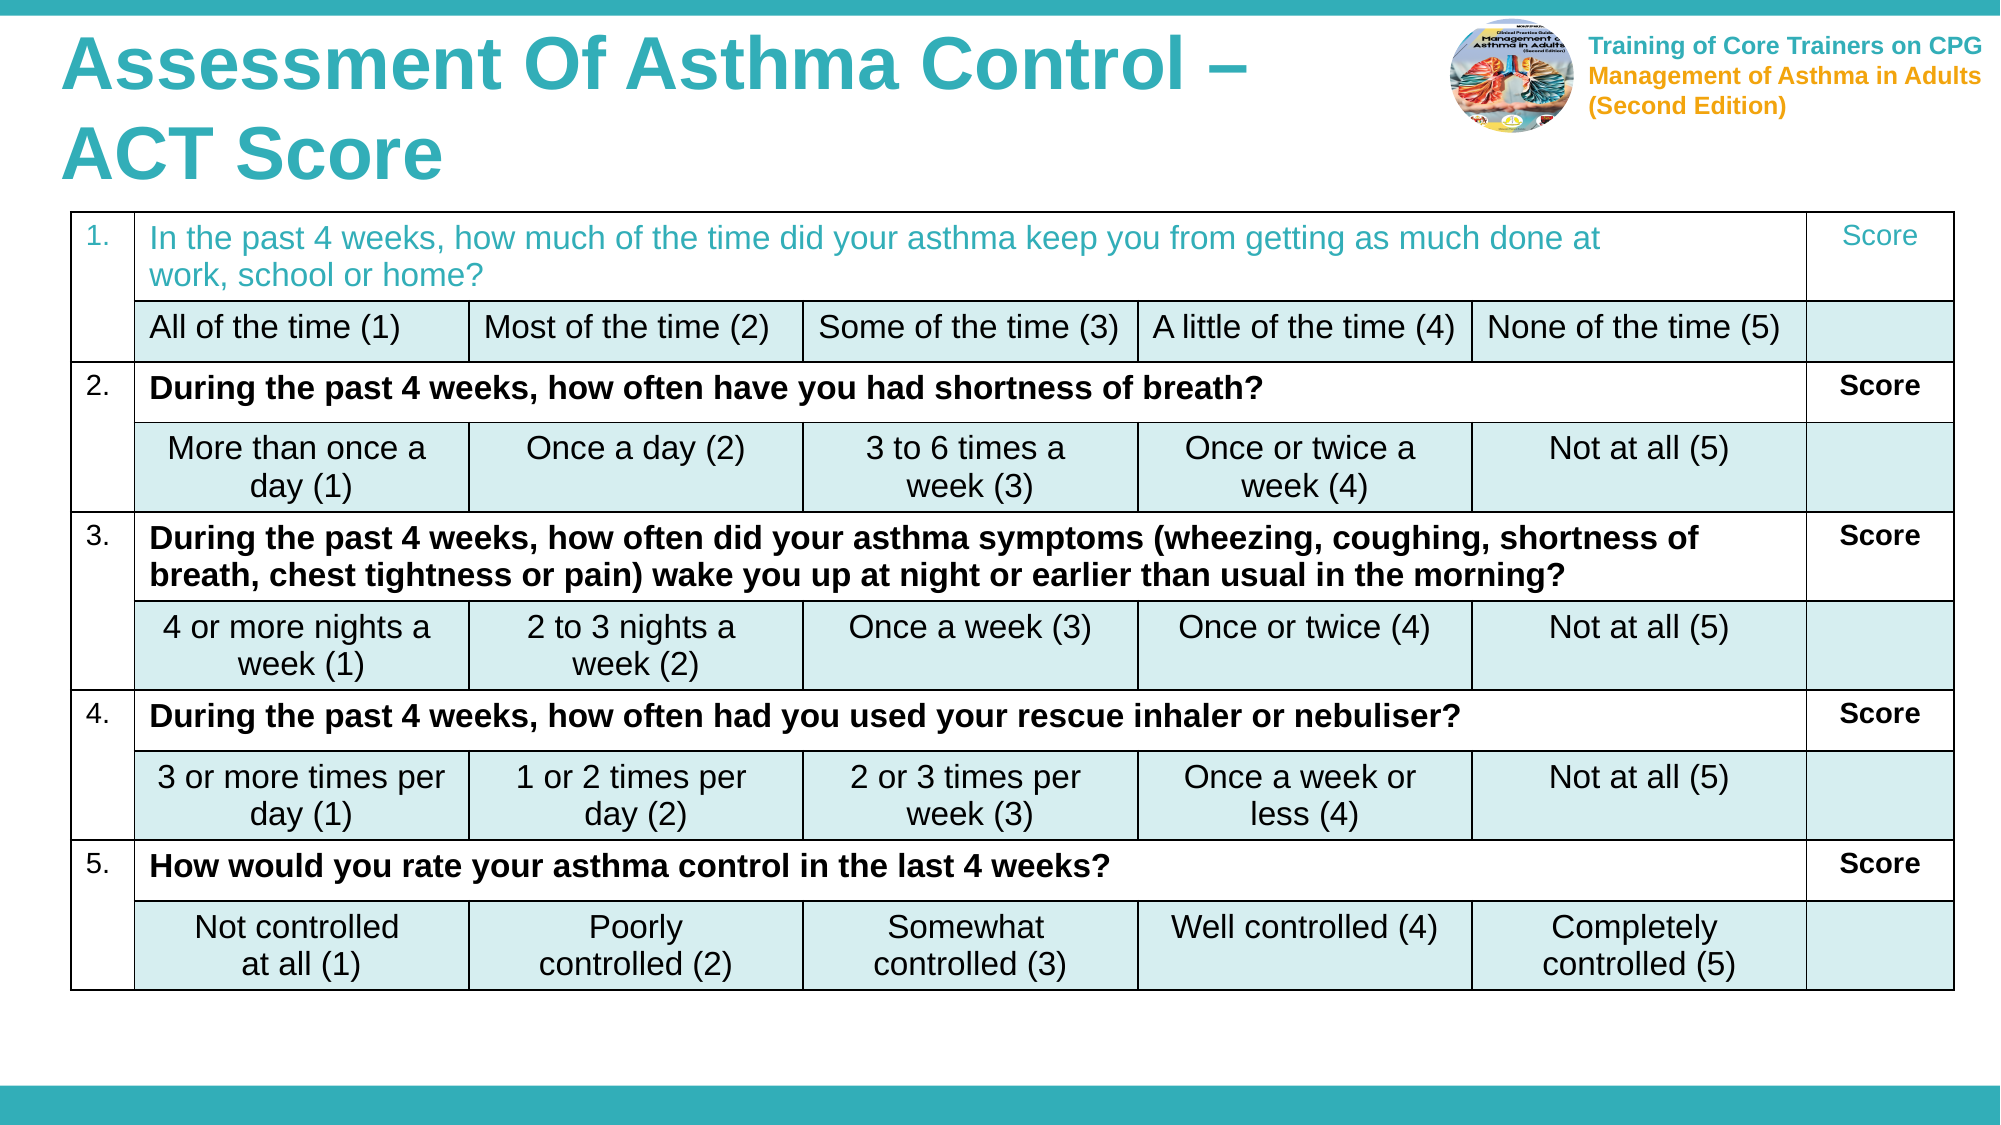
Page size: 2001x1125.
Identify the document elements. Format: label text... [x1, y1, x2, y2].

table_cell 4 or more nights a week (1) [135, 602, 468, 689]
table_cell 3 or more times per day (1) [135, 752, 468, 839]
table_cell Once a day (2) [470, 423, 802, 511]
table_cell All of the time (1) [135, 302, 468, 361]
table_cell [1807, 602, 1953, 689]
table_header 1. [72, 213, 134, 361]
table_cell Somewhat controlled (3) [804, 902, 1137, 989]
table_cell Most of the time (2) [470, 302, 802, 361]
table_cell Not at all (5) [1473, 752, 1806, 839]
picture [1462, 18, 1561, 41]
table_cell [1807, 302, 1953, 361]
table_cell 2. [72, 363, 134, 511]
table_header Score [1807, 213, 1953, 300]
table_cell 3 to 6 times a week (3) [804, 423, 1137, 511]
table_cell More than once a day (1) [135, 423, 468, 511]
table_cell Poorly controlled (2) [470, 902, 802, 989]
table_cell Score [1807, 513, 1953, 600]
table_header In the past 4 weeks, how much of the time did your asthma keep you from getting as much done at work, school or home? [135, 213, 1806, 300]
table_cell Not at all (5) [1473, 423, 1806, 511]
table_cell Once or twice (4) [1139, 602, 1471, 689]
table_cell A little of the time (4) [1139, 302, 1471, 361]
table_cell 4. [72, 691, 134, 839]
table_cell 5. [72, 841, 134, 989]
table_cell [1807, 902, 1953, 989]
table_cell Not controlled at all (1) [135, 902, 468, 989]
table_cell Score [1807, 691, 1953, 750]
table_cell Score [1807, 363, 1953, 422]
table_cell Completely controlled (5) [1473, 902, 1806, 989]
table_cell [1807, 752, 1953, 839]
table_cell During the past 4 weeks, how often did your asthma symptoms (wheezing, coughing, shortness of breath, chest tightness or pain) wake you up at night or earlier than usual in the morning? [135, 513, 1806, 600]
table_cell 1 or 2 times per day (2) [470, 752, 802, 839]
table_cell During the past 4 weeks, how often have you had shortness of breath? [135, 363, 1806, 422]
table_cell 2 or 3 times per week (3) [804, 752, 1137, 839]
table_cell 2 to 3 nights a week (2) [470, 602, 802, 689]
table_cell None of the time (5) [1473, 302, 1806, 361]
table_cell How would you rate your asthma control in the last 4 weeks? [135, 841, 1806, 900]
table_cell 3. [72, 513, 134, 689]
table_cell Well controlled (4) [1139, 902, 1471, 989]
list Assessment Of Asthma Control – ACT Score [45, 41, 1955, 168]
table_cell Score [1807, 841, 1953, 900]
table_cell Some of the time (3) [804, 302, 1137, 361]
table_cell Not at all (5) [1473, 602, 1806, 689]
table_cell Once or twice a week (4) [1139, 423, 1471, 511]
table_cell During the past 4 weeks, how often had you used your rescue inhaler or nebuliser? [135, 691, 1806, 750]
table_cell Once a week (3) [804, 602, 1137, 689]
table_cell [1807, 423, 1953, 511]
table_cell Once a week or less (4) [1139, 752, 1471, 839]
